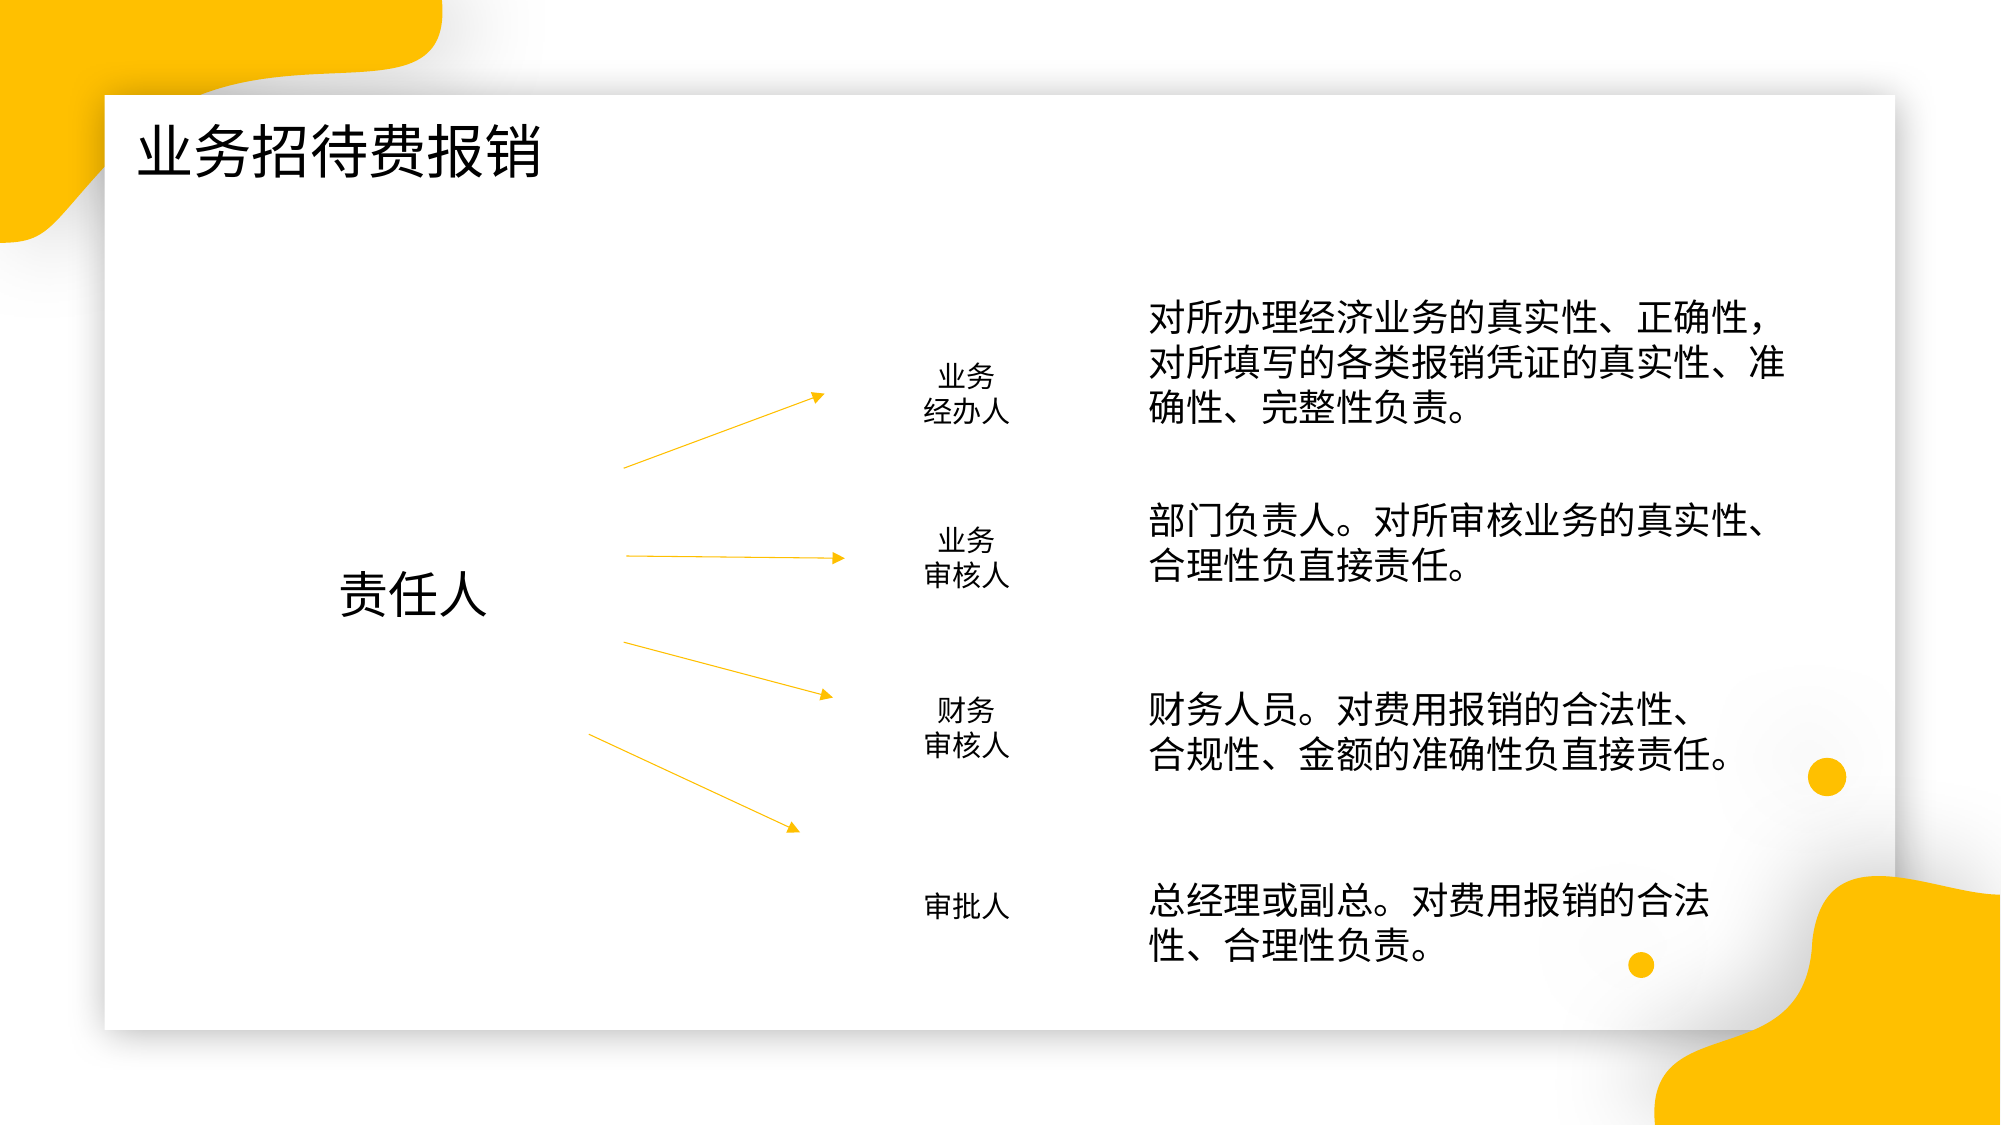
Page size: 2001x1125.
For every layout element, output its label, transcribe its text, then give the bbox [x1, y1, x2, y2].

text_box 业务招待费报销 [120, 107, 958, 193]
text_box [1133, 286, 1805, 976]
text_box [907, 350, 1027, 932]
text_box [588, 393, 845, 833]
text_box 责任人 [323, 555, 504, 631]
